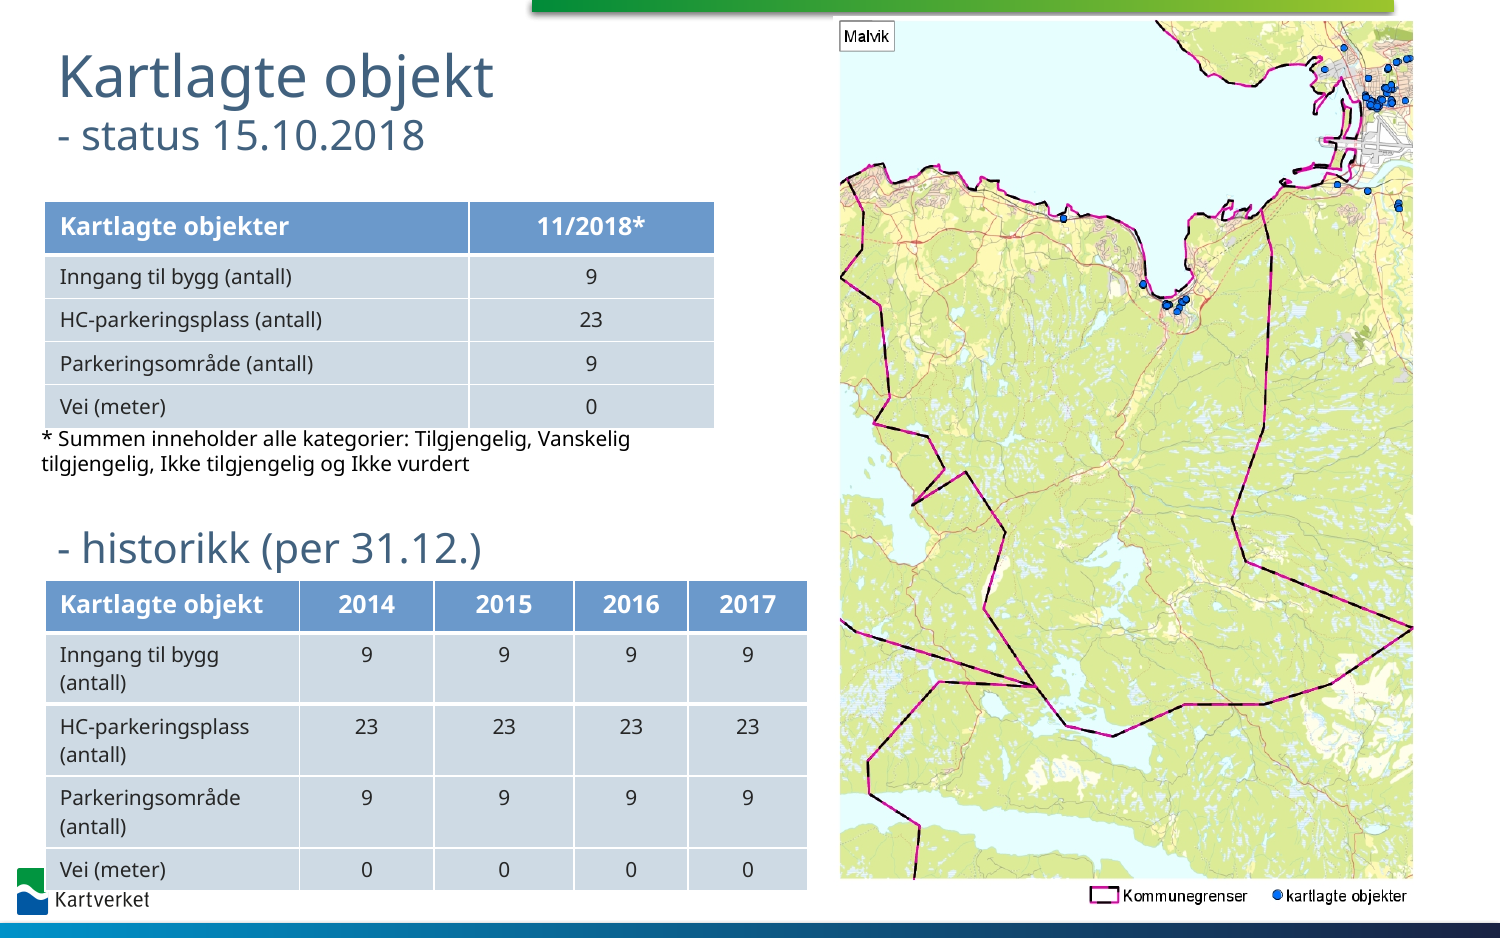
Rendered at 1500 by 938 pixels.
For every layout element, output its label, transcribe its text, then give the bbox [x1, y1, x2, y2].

table_cell 0 [435, 849, 573, 890]
table_cell 9 [689, 635, 807, 702]
picture [833, 16, 1419, 913]
table_cell 9 [575, 635, 687, 702]
table_cell 9 [575, 777, 687, 847]
table_cell 9 [689, 777, 807, 847]
table_cell 23 [575, 706, 687, 775]
table_cell 9 [300, 777, 433, 847]
table_header 2017 [689, 581, 807, 631]
text_box Kartlagte objekt - status 15.10.2018 [42, 24, 828, 167]
table_cell Parkeringsområde (antall) [46, 777, 299, 847]
table_header Kartlagte objekter [45, 202, 468, 253]
table_cell 0 [575, 849, 687, 890]
table_cell 9 [435, 635, 573, 702]
table_cell 9 [300, 635, 433, 702]
table_cell 9 [435, 777, 573, 847]
table_cell 9 [470, 257, 714, 298]
table_cell 0 [300, 849, 433, 890]
table_cell HC-parkeringsplass (antall) [45, 299, 468, 341]
table_header 11/2018* [470, 202, 714, 253]
table_header 2014 [300, 581, 433, 631]
table_cell Inngang til bygg (antall) [45, 257, 468, 298]
table_cell HC-parkeringsplass (antall) [46, 706, 299, 775]
text_box - historikk (per 31.12.) [42, 496, 828, 580]
table_cell 23 [470, 299, 714, 341]
table_cell 0 [689, 849, 807, 890]
table_cell 23 [689, 706, 807, 775]
table_header 2015 [435, 581, 573, 631]
table_cell Vei (meter) [46, 849, 299, 890]
table_header 2016 [575, 581, 687, 631]
table_cell Inngang til bygg (antall) [46, 635, 299, 702]
table_cell 23 [300, 706, 433, 775]
table_cell Parkeringsområde (antall) [45, 342, 468, 384]
table_cell 0 [470, 385, 714, 428]
table_header Kartlagte objekt [46, 581, 299, 631]
text_box * Summen inneholder alle kategorier: Tilgjengelig, Vanskelig tilgjengelig, Ikke tilgjengelig og Ikke vurdert [26, 417, 711, 483]
table_cell 9 [470, 342, 714, 384]
table_cell 23 [435, 706, 573, 775]
table_cell Vei (meter) [45, 385, 468, 417]
